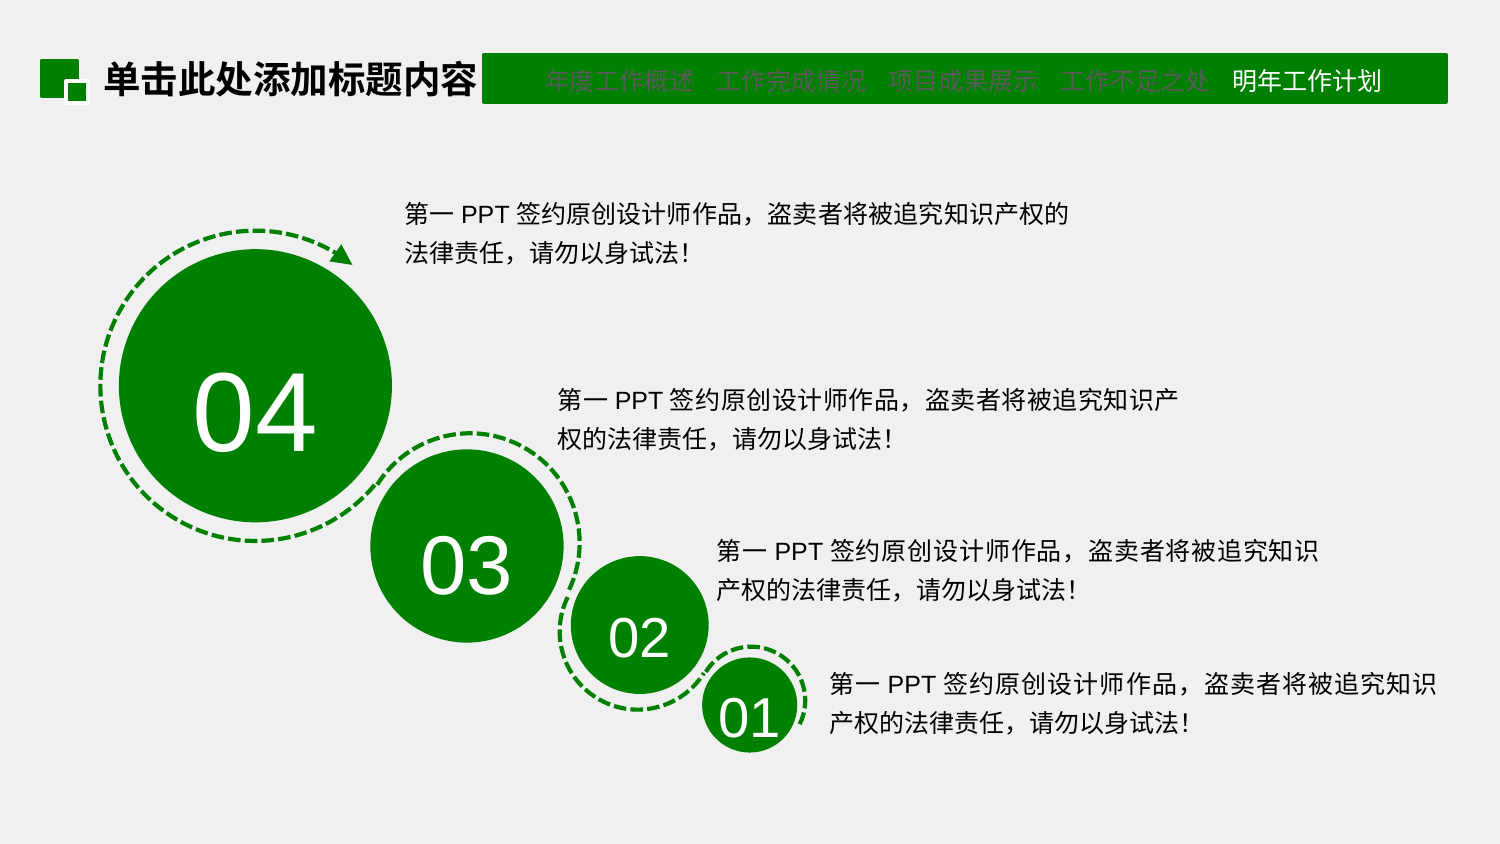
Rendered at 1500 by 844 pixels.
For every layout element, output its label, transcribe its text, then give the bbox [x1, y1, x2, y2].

text_box 第一PPT签约原创设计师作品，盗卖者将被追究知识产权的法律责任，请勿以身试法！ [824, 520, 1332, 610]
text_box 第一PPT签约原创设计师作品，盗卖者将被追究知识产权的法律责任，请勿以身试法！ [393, 184, 1083, 274]
text_box 01 [702, 713, 797, 753]
text_box 第一PPT签约原创设计师作品，盗卖者将被追究知识产权的法律责任，请勿以身试法！ [824, 370, 1192, 460]
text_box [100, 229, 820, 705]
text_box 第一PPT签约原创设计师作品，盗卖者将被追究知识产权的法律责任，请勿以身试法！ [818, 653, 1450, 743]
text_box 单击此处添加标题内容 [88, 48, 680, 108]
